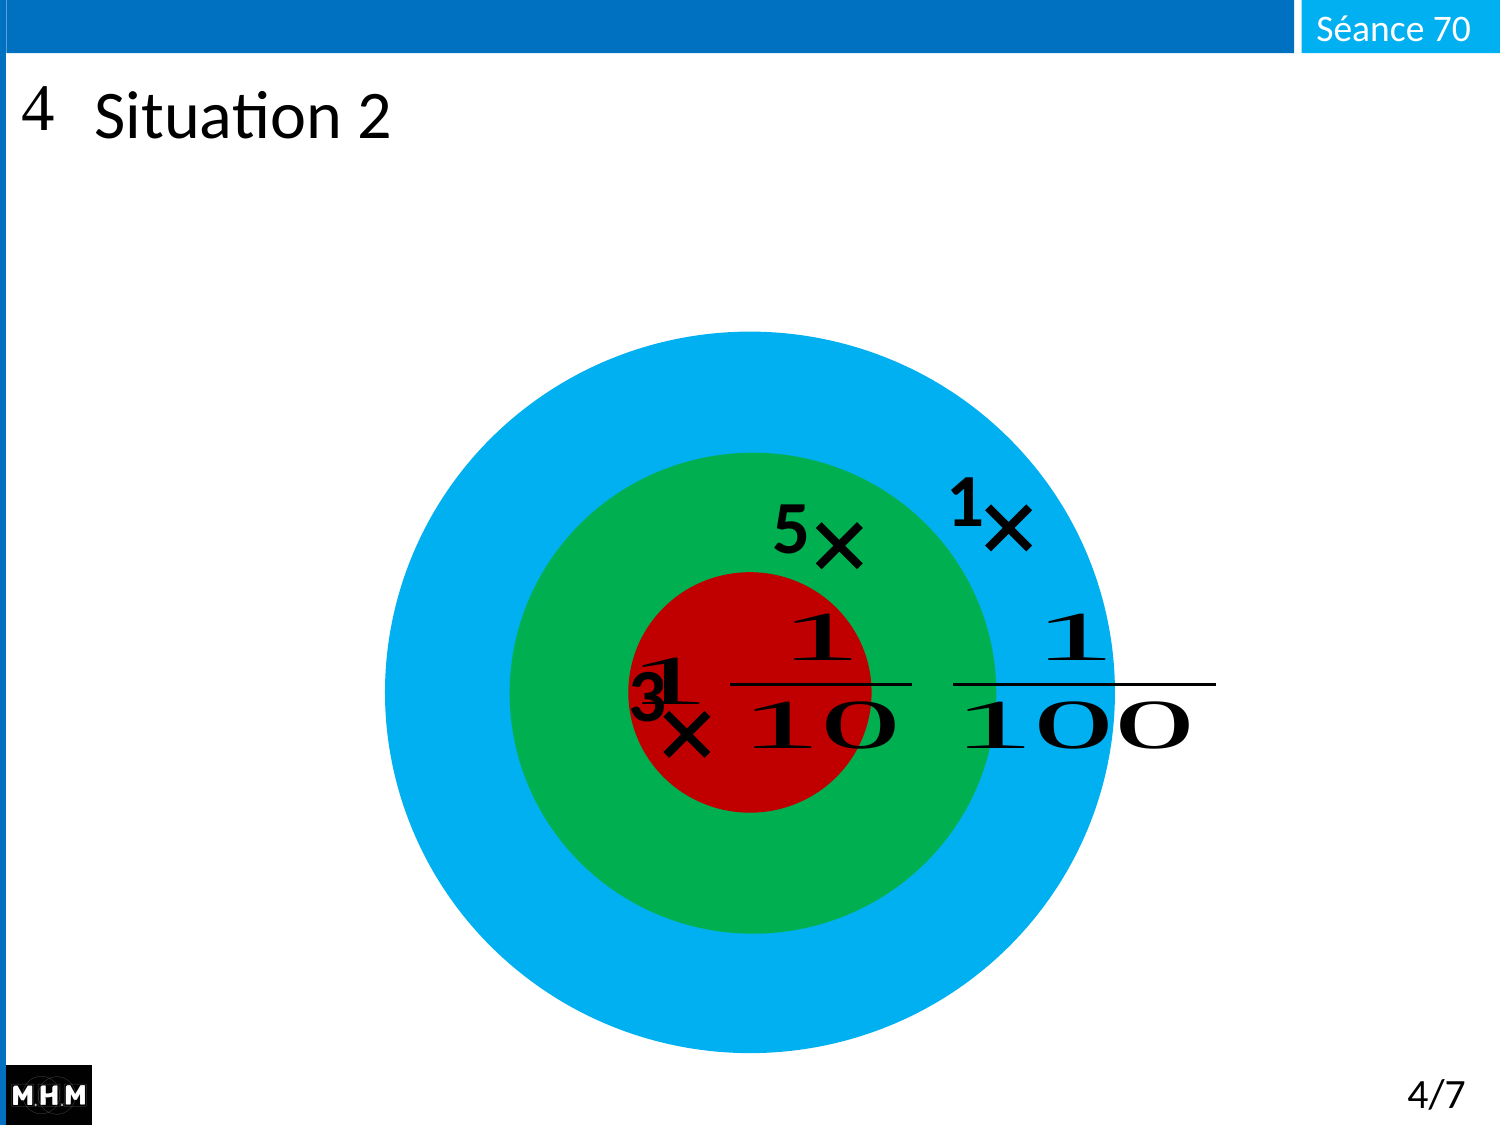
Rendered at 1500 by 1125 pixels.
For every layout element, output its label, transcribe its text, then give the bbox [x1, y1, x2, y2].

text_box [384, 331, 1219, 1054]
title Situation 2 [79, 71, 1374, 161]
picture [6, 1065, 92, 1125]
list 4/7 [1373, 1064, 1500, 1125]
